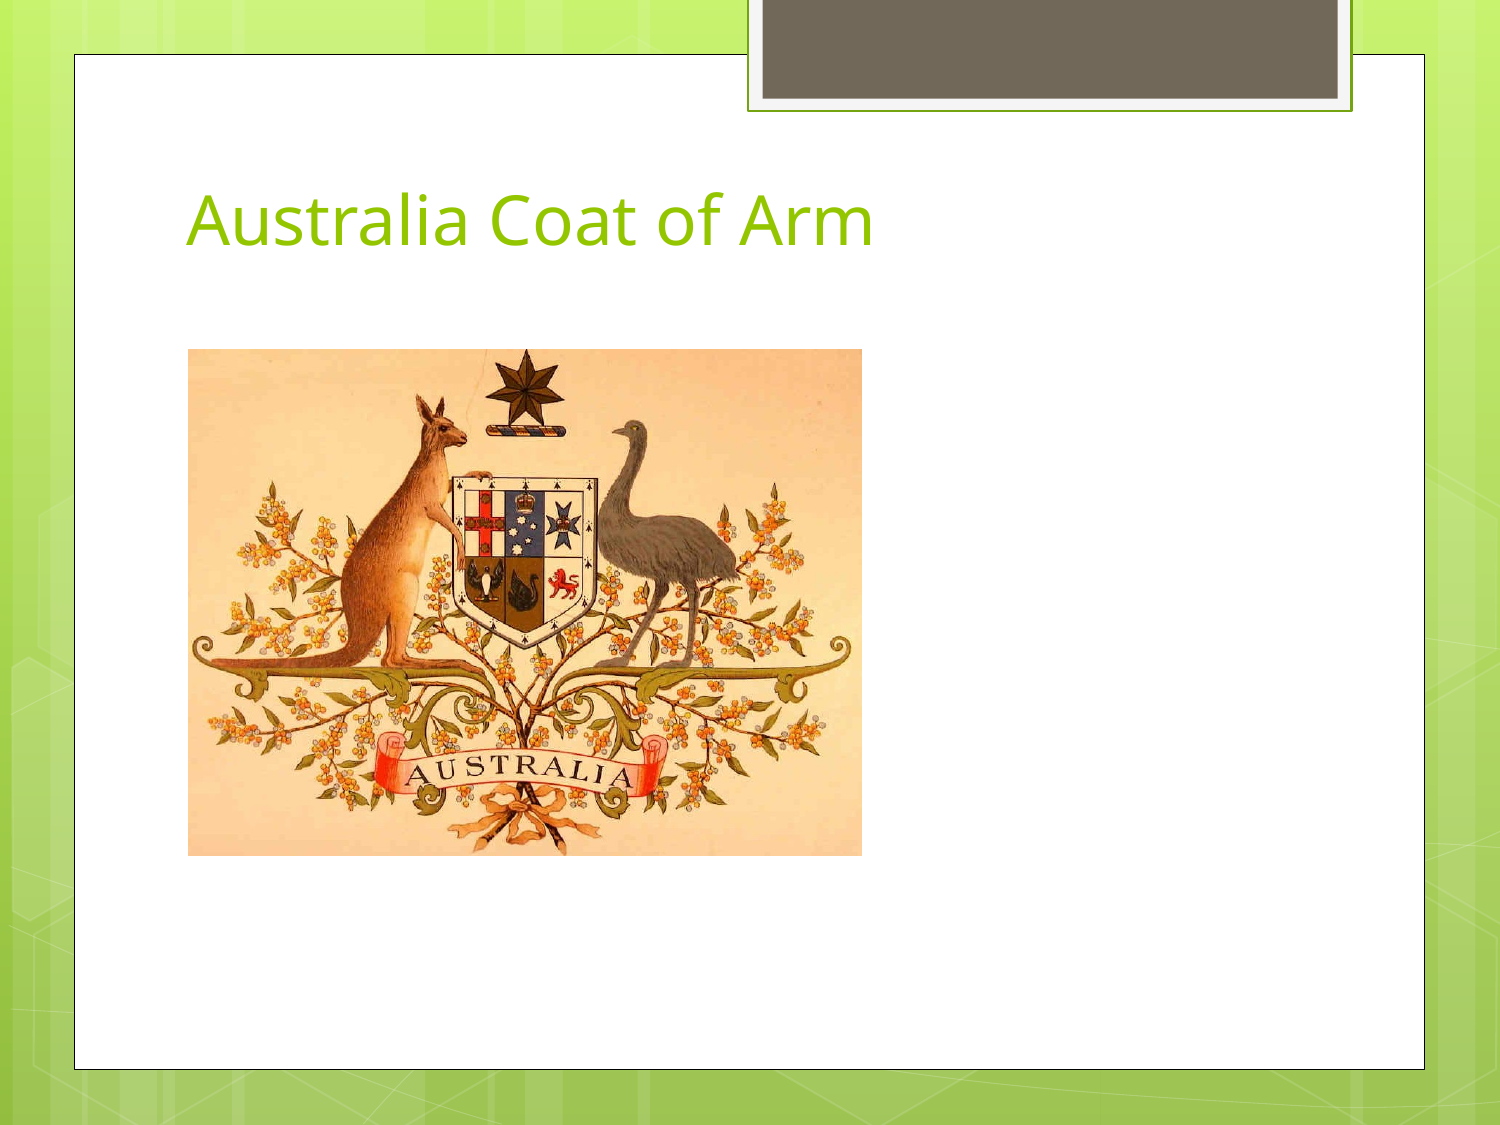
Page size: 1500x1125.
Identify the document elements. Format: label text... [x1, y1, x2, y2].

picture [188, 349, 863, 856]
title Australia Coat of Arm [171, 168, 1324, 268]
